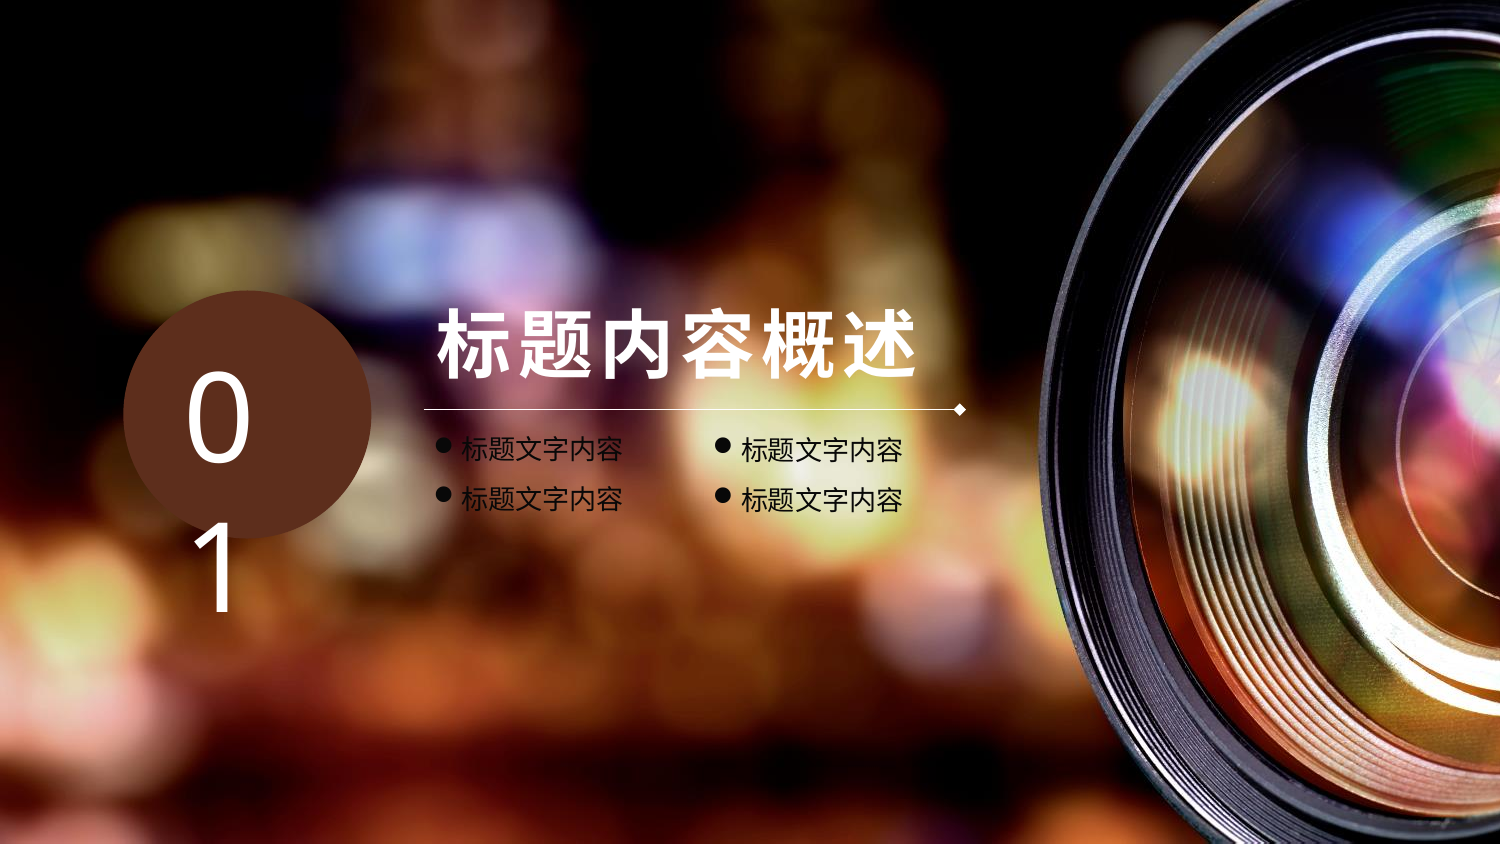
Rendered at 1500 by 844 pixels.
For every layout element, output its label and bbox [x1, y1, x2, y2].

picture [0, 0, 1500, 844]
text_box [123, 290, 372, 539]
